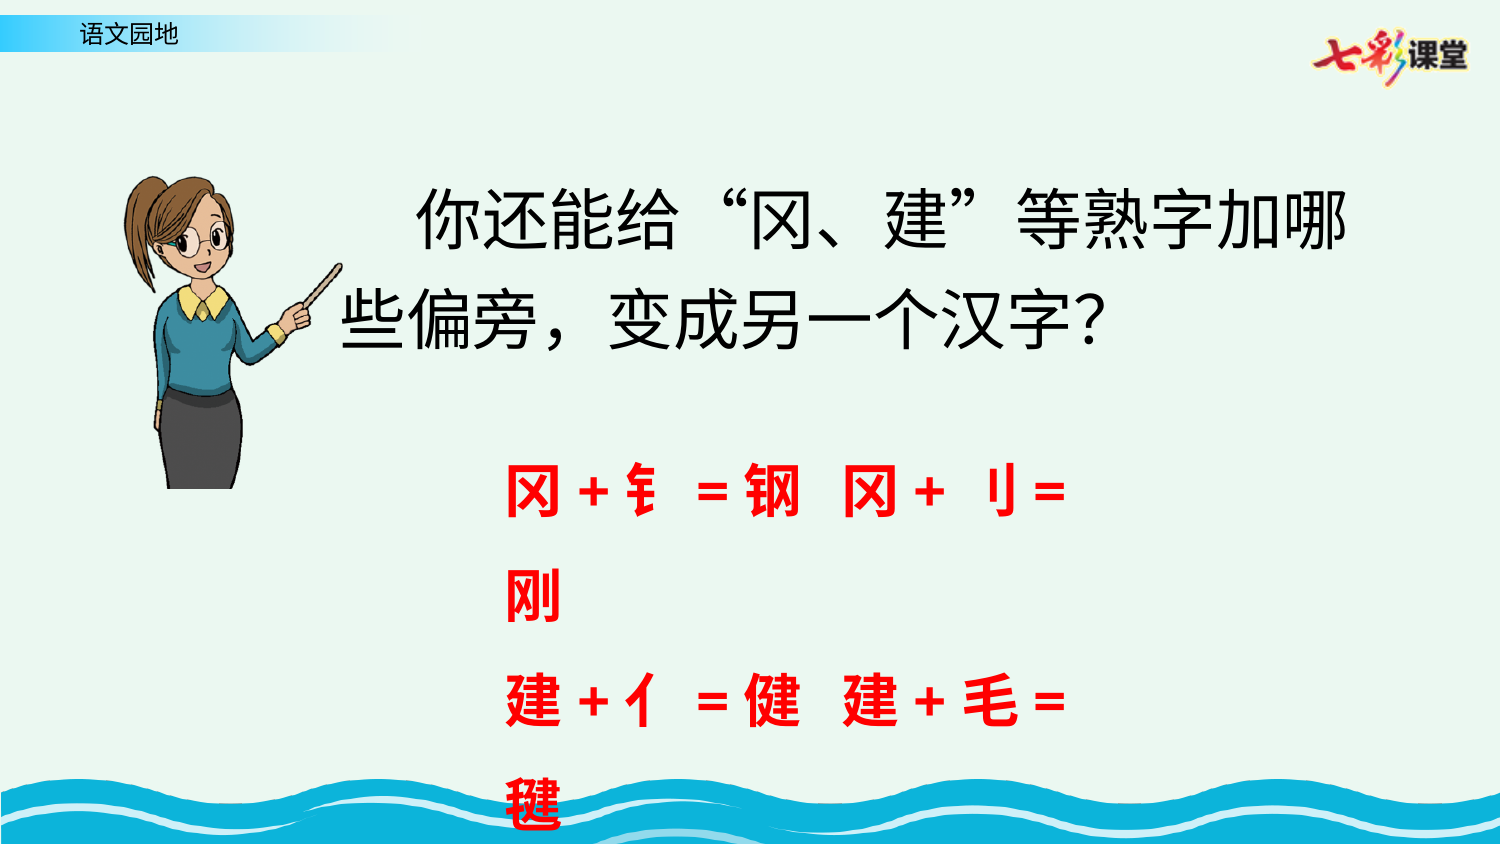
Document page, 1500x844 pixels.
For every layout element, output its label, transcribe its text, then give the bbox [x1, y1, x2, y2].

text_box 你还能给“冈、建”等熟字加哪些偏旁，变成另一个汉字？ [324, 150, 1412, 365]
picture [323, 797, 490, 825]
picture [1139, 740, 1500, 803]
picture [1139, 806, 1500, 838]
text_box 冈+钅=钢 冈+刂=刚 建+亻=健 建+毛=毽 [490, 412, 1139, 844]
picture [123, 175, 343, 490]
picture [1, 804, 281, 835]
picture [1308, 14, 1477, 95]
picture [1, 740, 490, 803]
